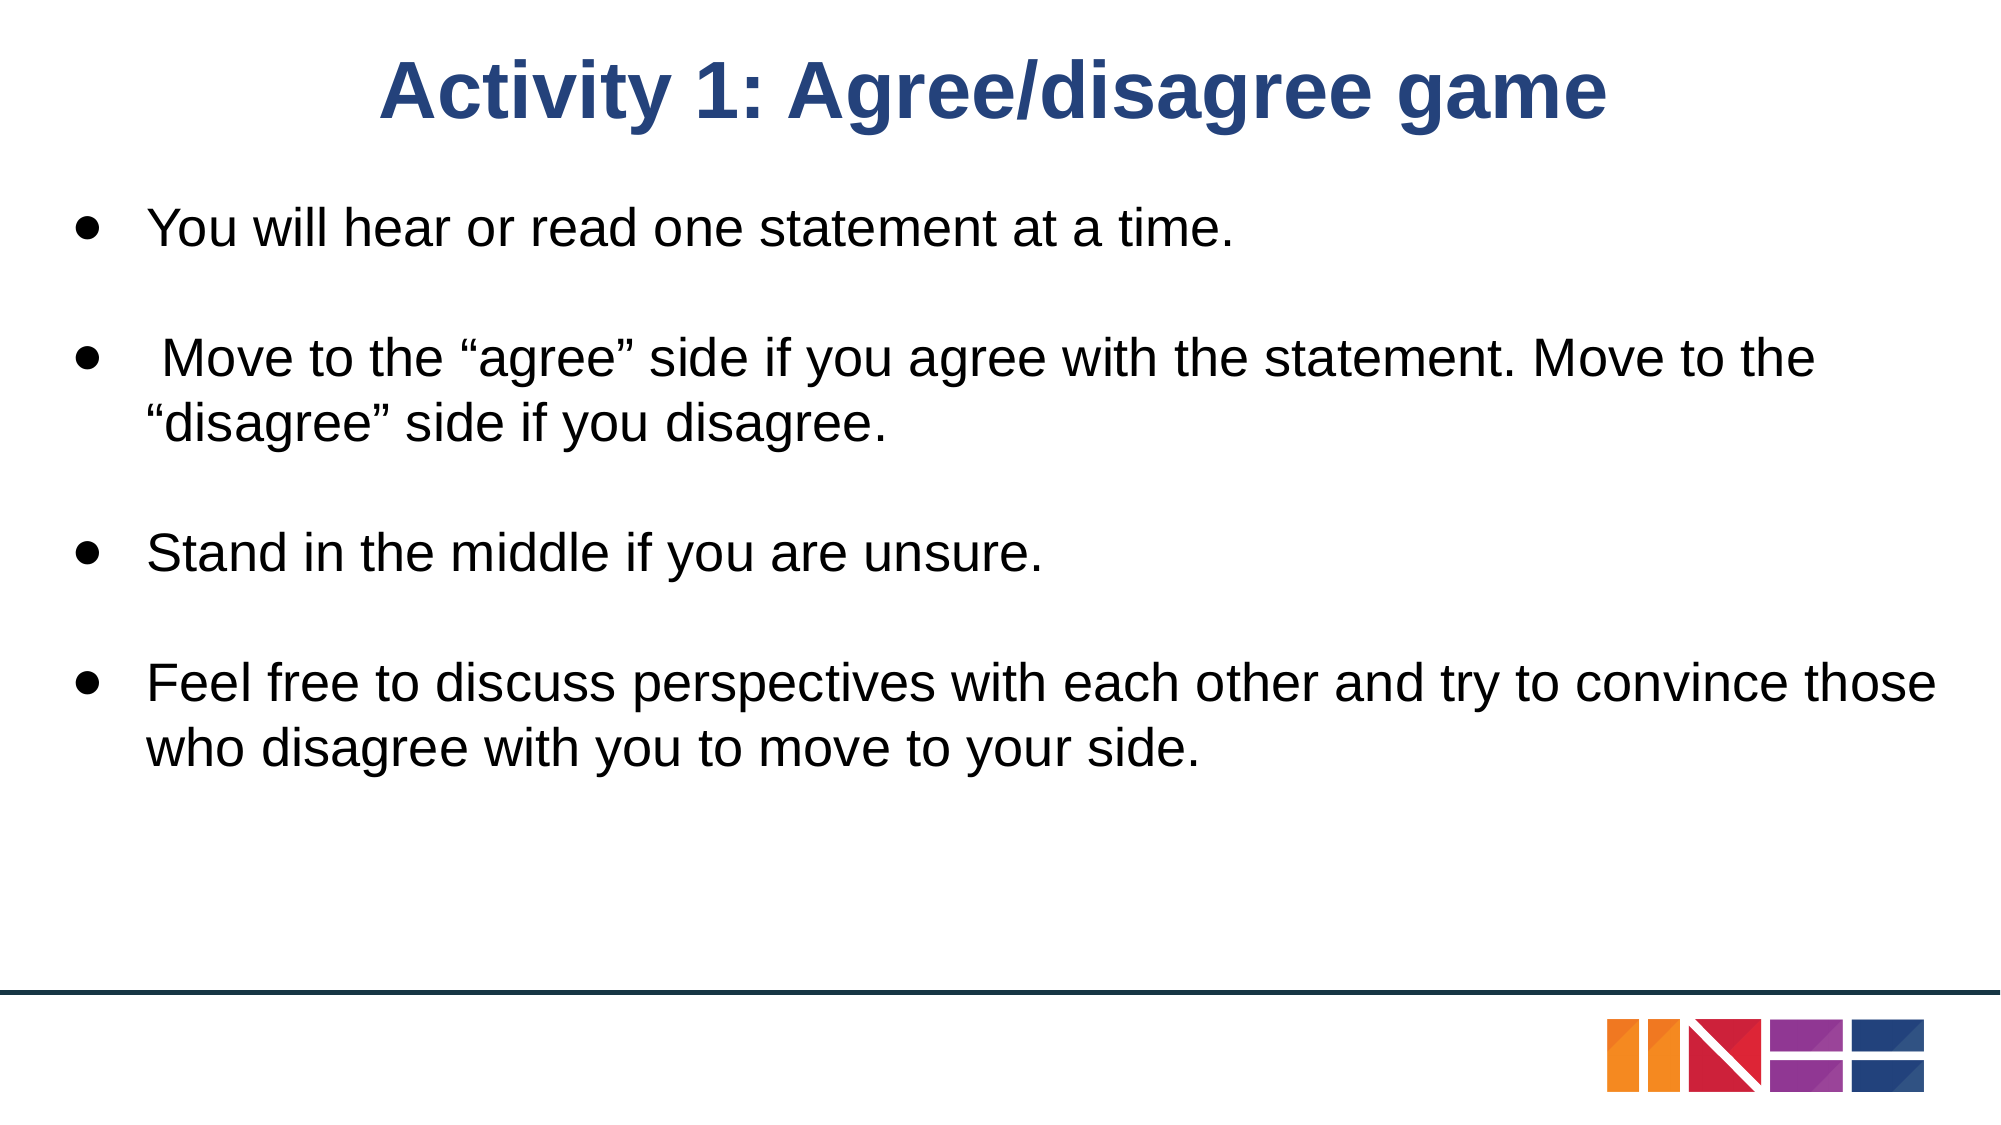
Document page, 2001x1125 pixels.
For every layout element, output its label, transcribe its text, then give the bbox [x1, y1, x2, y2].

title Activity 1: Agree/disagree game [31, 28, 1957, 145]
list You will hear or read one statement at a time. Move to the “agree” side if you agree with the statement. Move to the “disagree” side if you disagree. Stand in the middle if you are unsure. Feel free to discuss perspectives with each other and try to convince those who disagree with you to move to your side. [31, 172, 1971, 935]
picture [1607, 1019, 1924, 1092]
